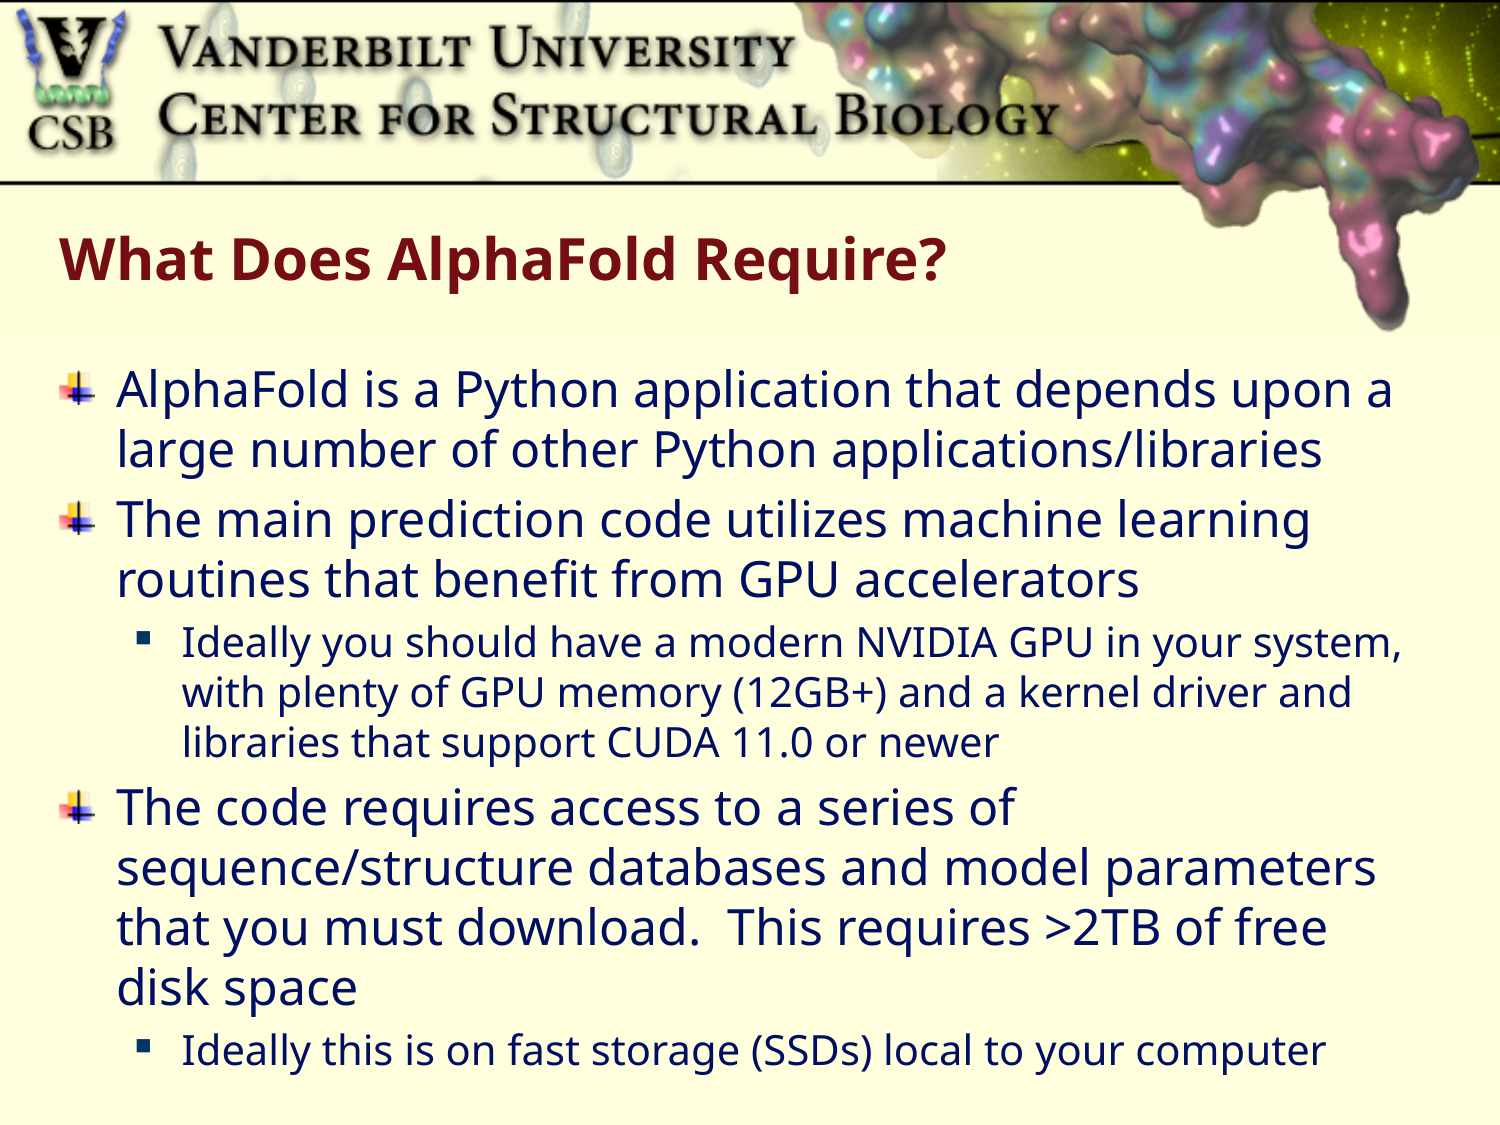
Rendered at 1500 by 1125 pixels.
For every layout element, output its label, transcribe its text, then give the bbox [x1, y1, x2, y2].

picture [59, 369, 95, 405]
picture [59, 788, 95, 824]
list AlphaFold is a Python application that depends upon a large number of other Python applications/libraries The main prediction code utilizes machine learning routines that benefit from GPU accelerators Ideally you should have a modern NVIDIA GPU in your system, with plenty of GPU memory (12GB+) and a kernel driver and libraries that support CUDA 11.0 or newer The code requires access to a series of sequence/structure databases and model parameters that you must download. This requires >2TB of free disk space Ideally this is on fast storage (SSDs) local to your computer [44, 349, 1451, 1088]
title What Does AlphaFold Require? [44, 187, 1308, 338]
picture [0, 0, 1500, 338]
picture [59, 499, 95, 535]
